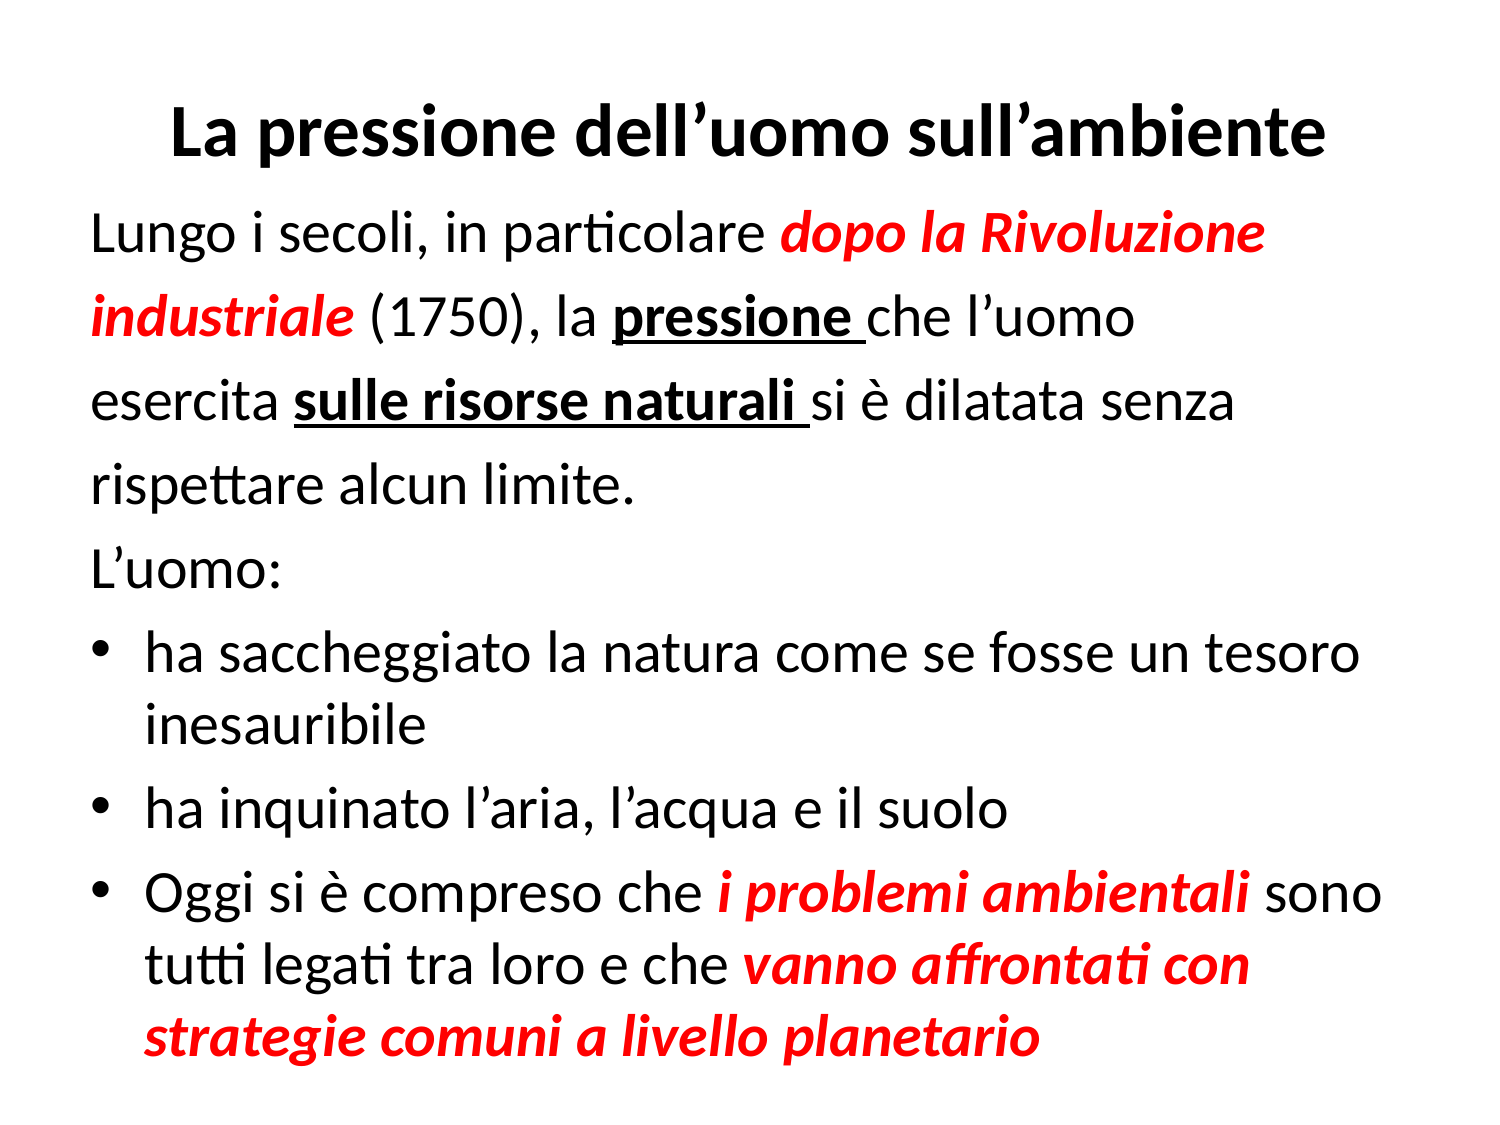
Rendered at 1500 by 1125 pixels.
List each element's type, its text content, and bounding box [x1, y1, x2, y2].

list Lungo i secoli, in particolare dopo la Rivoluzione industriale (1750), la pressione che l’uomo esercita sulle risorse naturali si è dilatata senza rispettare alcun limite. L’uomo: ha saccheggiato la natura come se fosse un tesoro inesauribile ha inquinato l’aria, l’acqua e il suolo Oggi si è compreso che i problemi ambientali sono tutti legati tra loro e che vanno affrontati con strategie comuni a livello planetario [75, 184, 1425, 1083]
title La pressione dell’uomo sull’ambiente [75, 45, 1425, 184]
